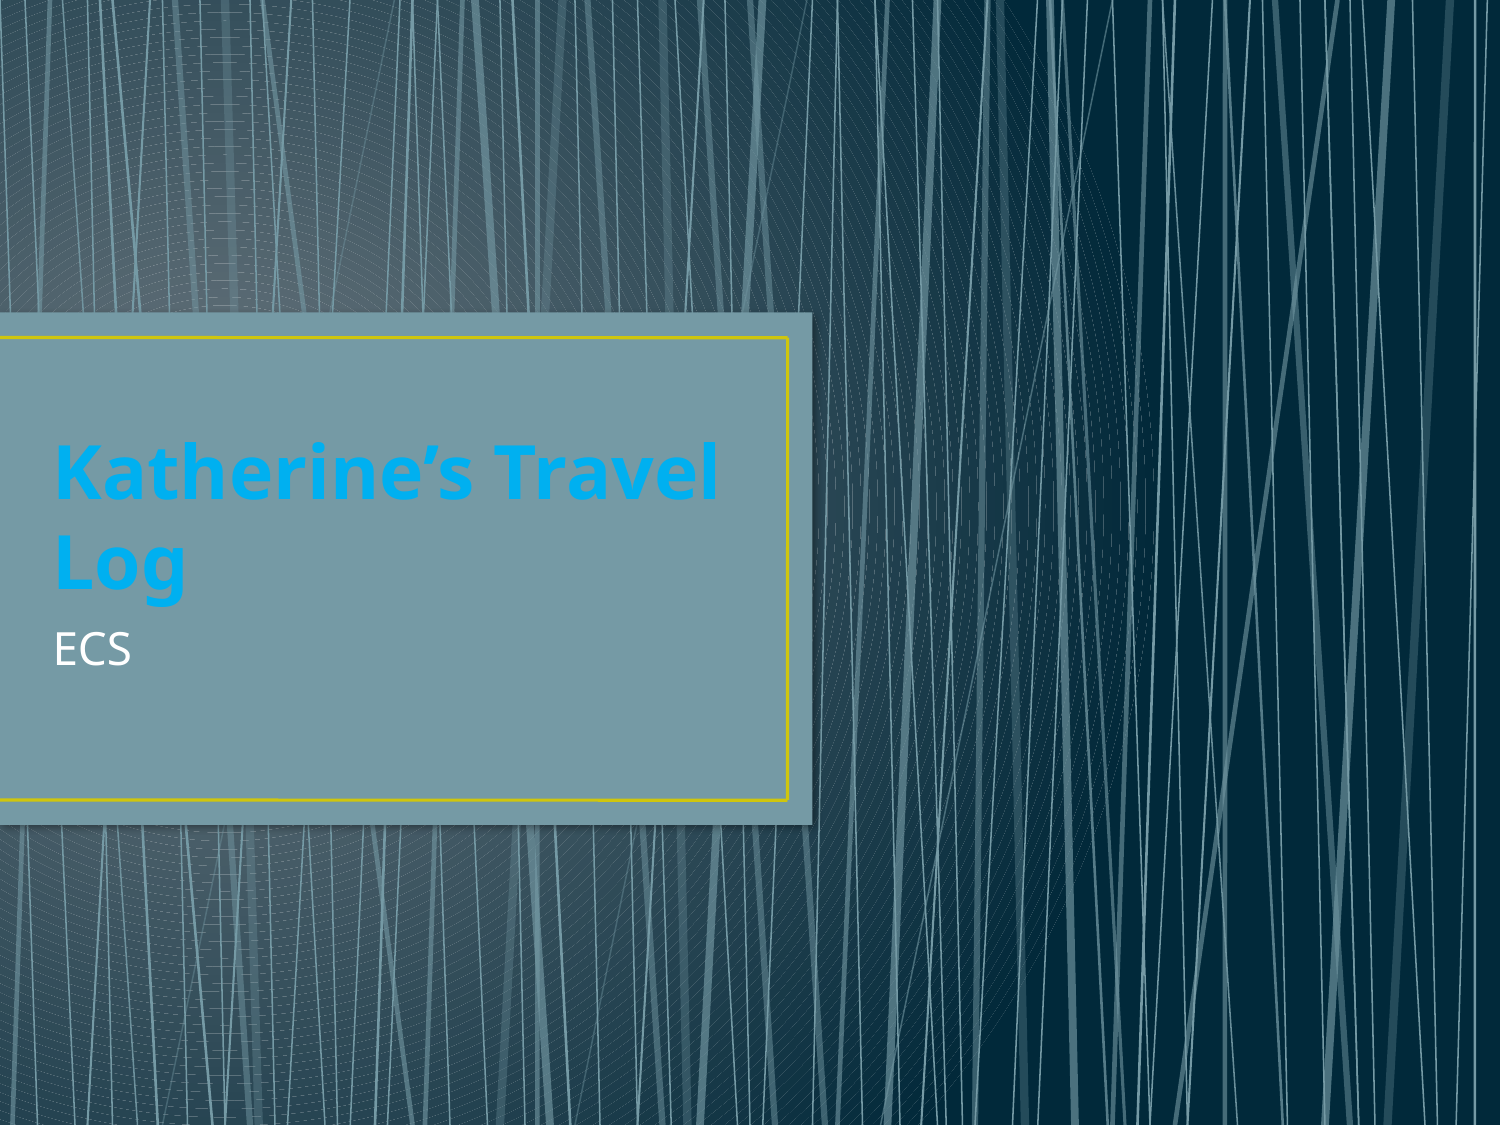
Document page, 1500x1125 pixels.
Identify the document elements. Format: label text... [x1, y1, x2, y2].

subtitle ECS [37, 612, 763, 788]
title Katherine’s Travel Log [37, 349, 763, 612]
